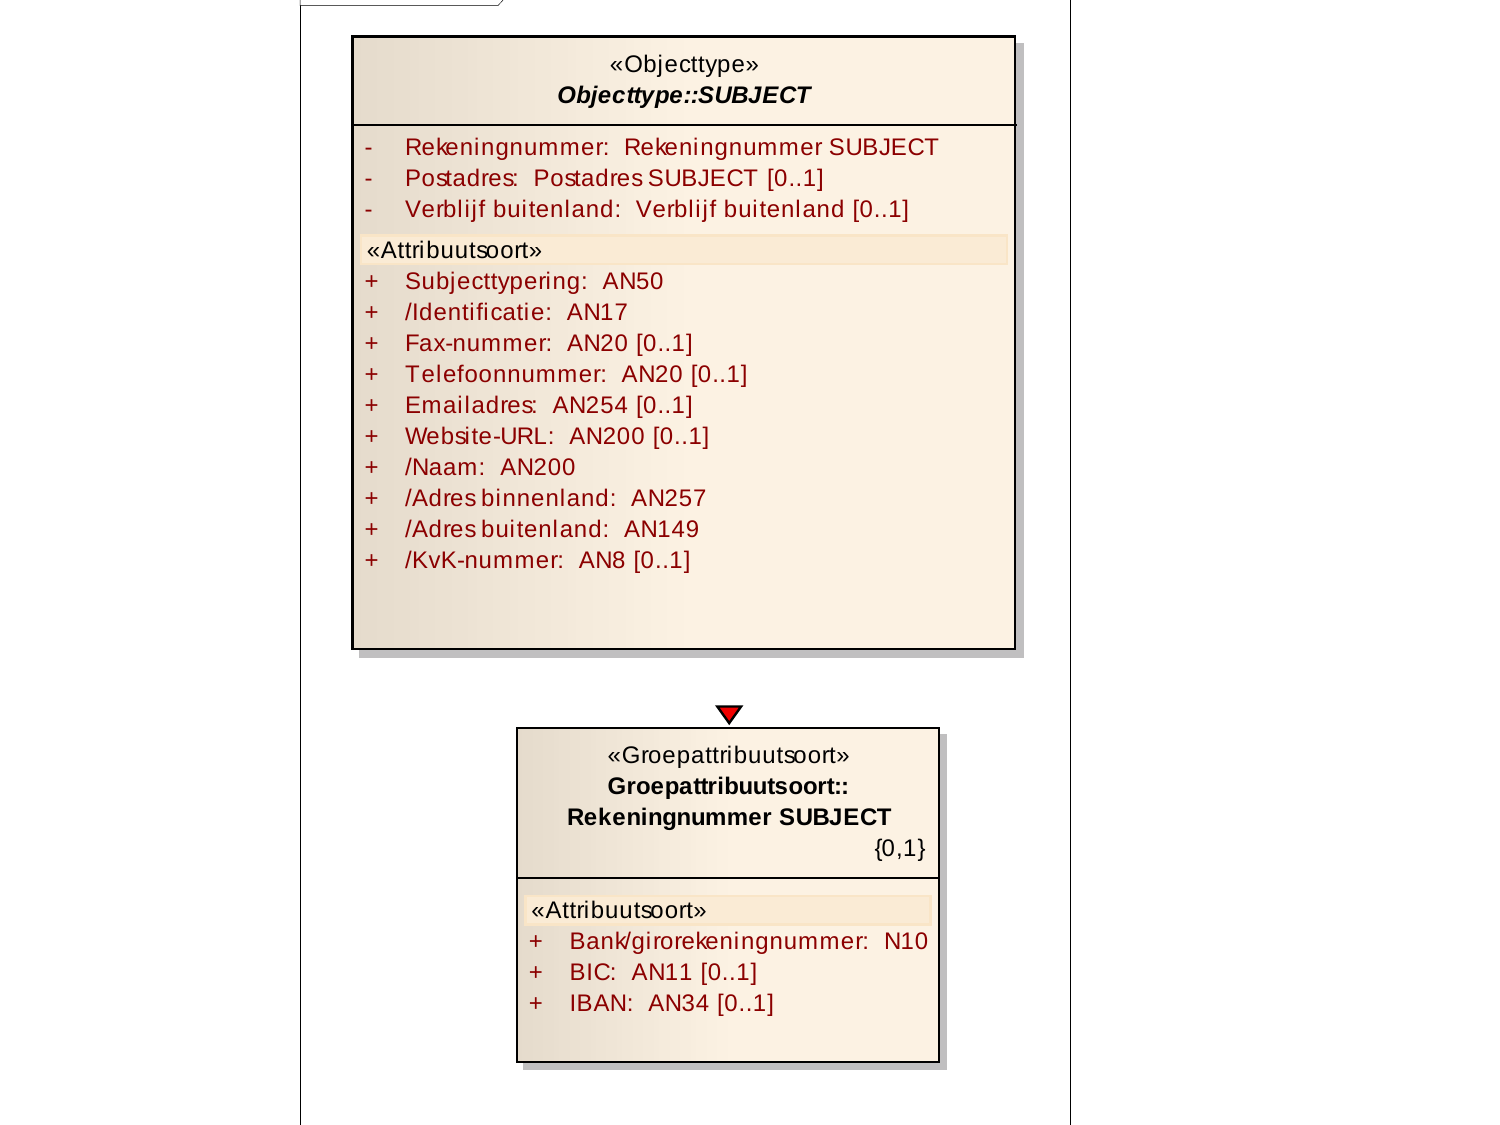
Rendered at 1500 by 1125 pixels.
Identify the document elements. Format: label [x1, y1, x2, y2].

picture [292, 0, 1078, 1125]
